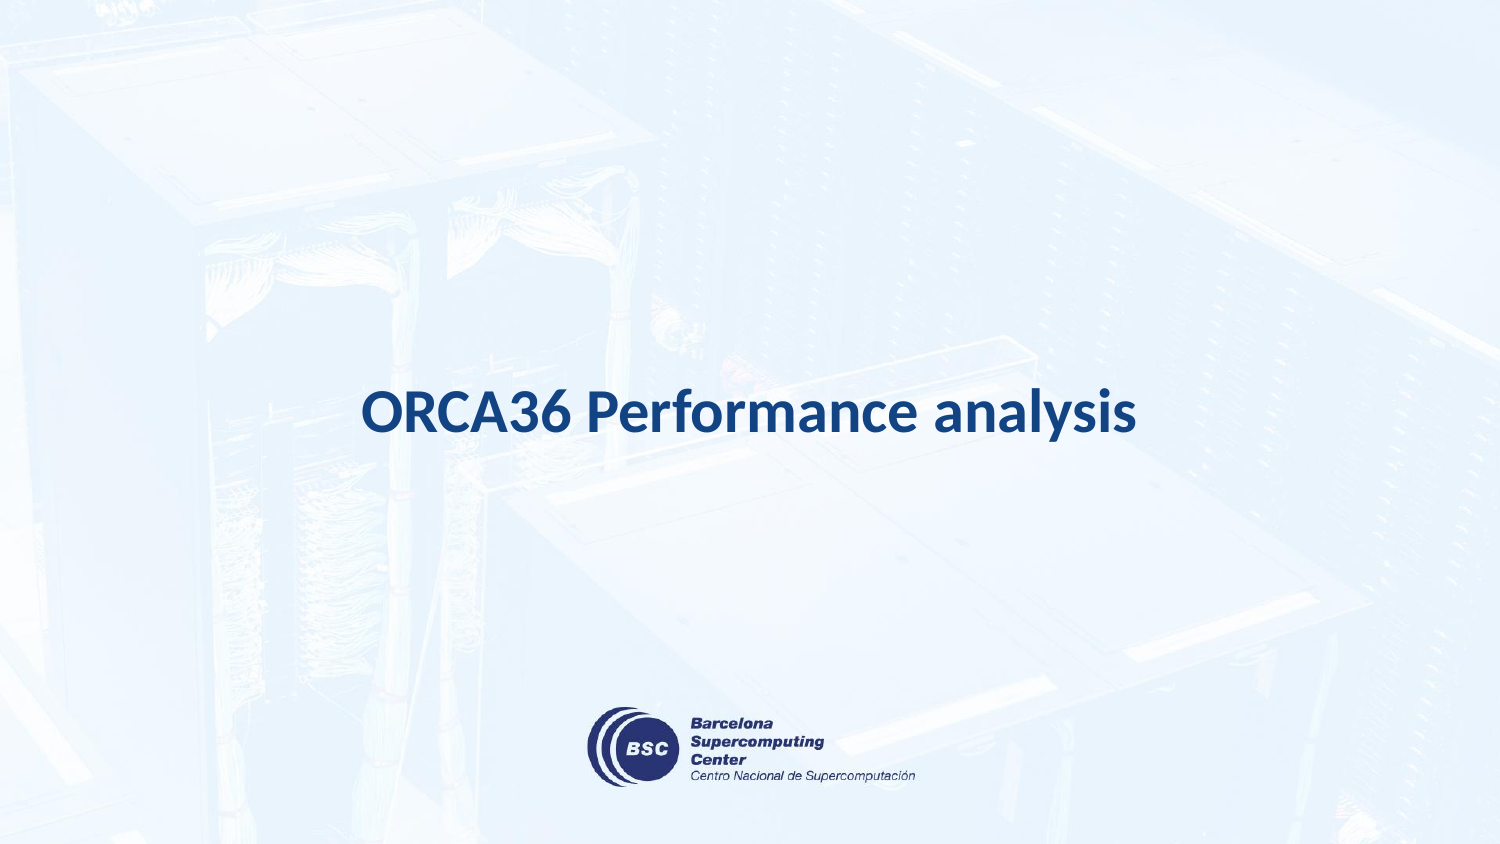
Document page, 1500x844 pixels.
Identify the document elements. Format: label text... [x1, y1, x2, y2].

title ORCA36 Performance analysis [74, 372, 1426, 472]
picture [0, 0, 1500, 844]
